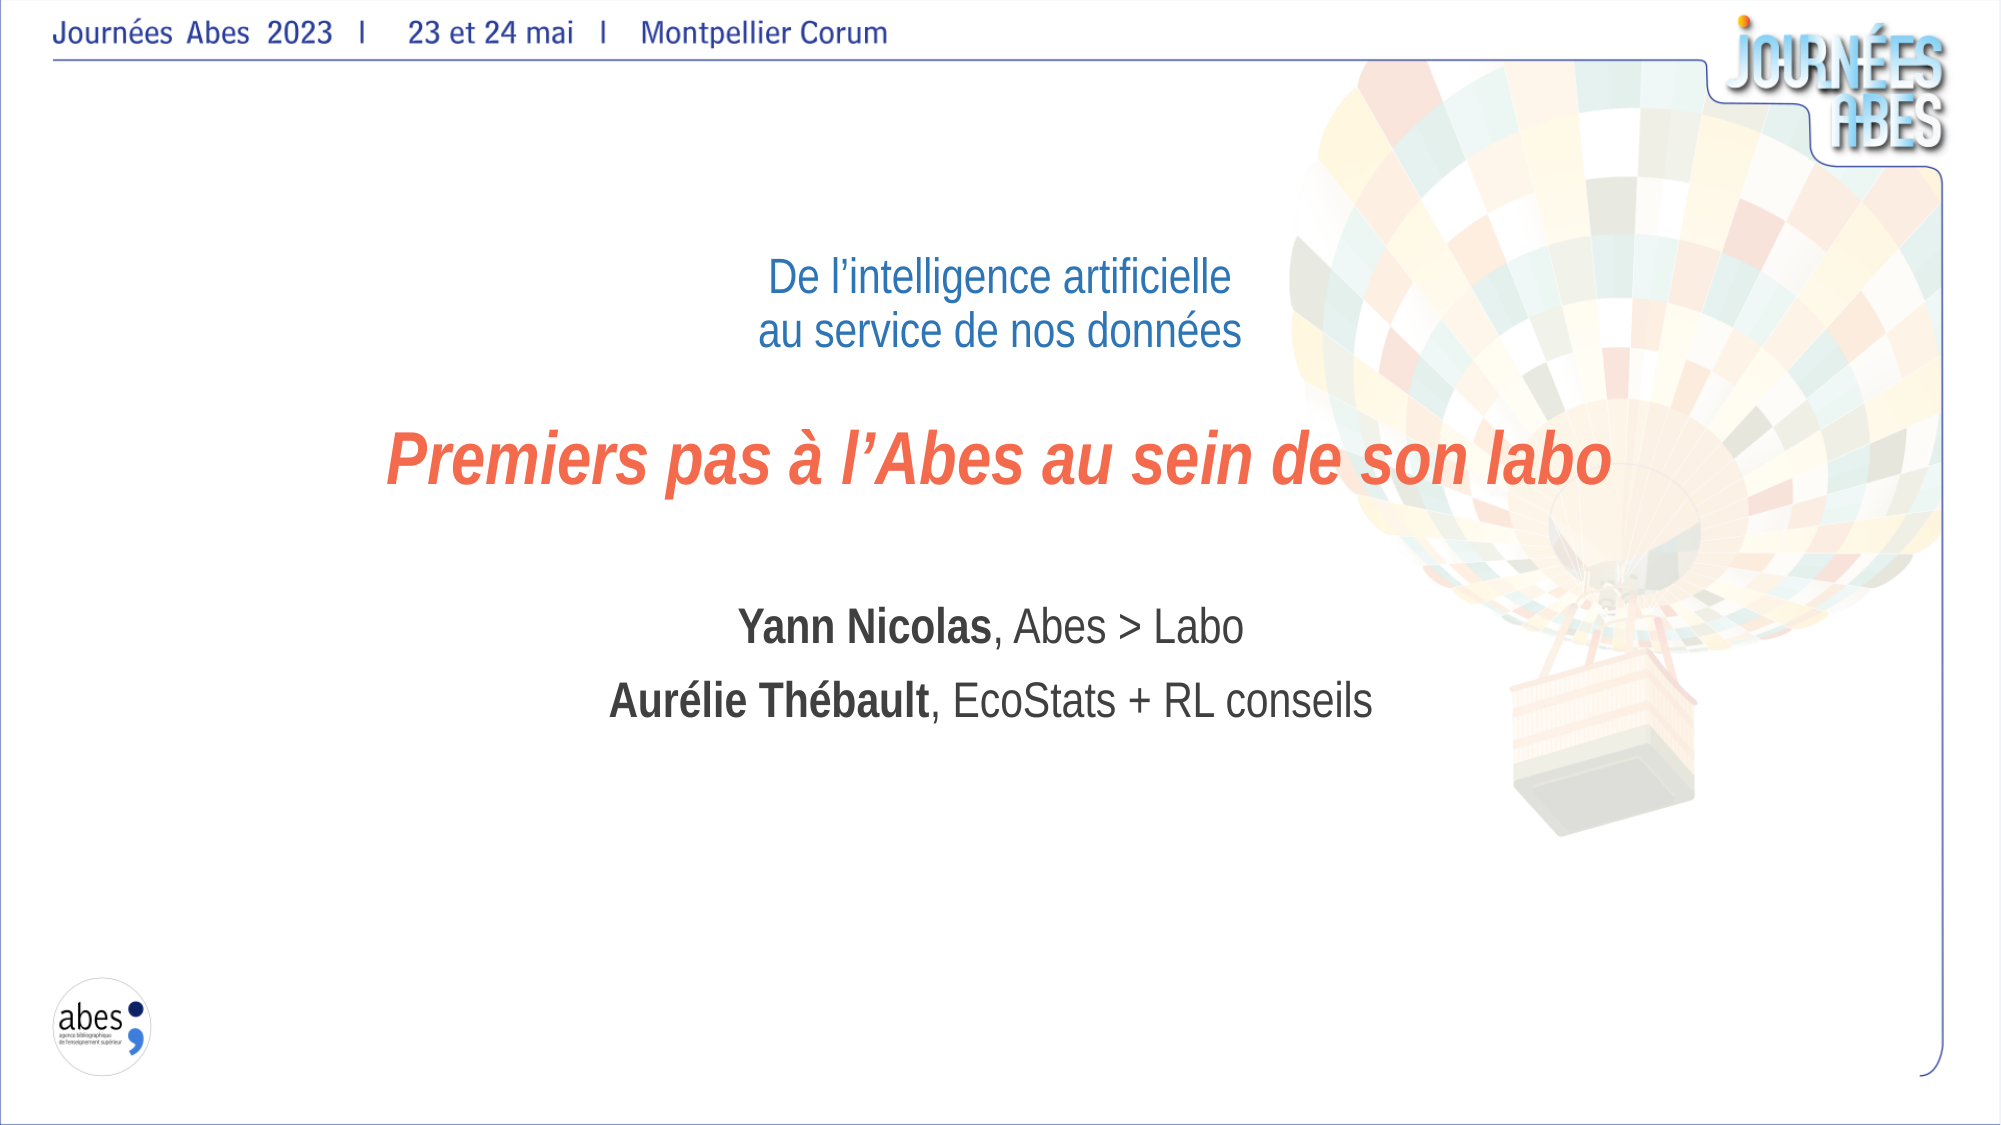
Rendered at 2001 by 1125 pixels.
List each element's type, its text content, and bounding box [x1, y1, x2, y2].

subtitle Yann Nicolas, Abes > Labo Aurélie Thébault, EcoStats + RL conseils [362, 592, 1620, 748]
picture [0, 0, 2001, 1125]
text_box Premiers pas à l’Abes au sein de son labo [362, 386, 1638, 509]
title De l’intelligence artificielle au service de nos données [362, 243, 1638, 366]
